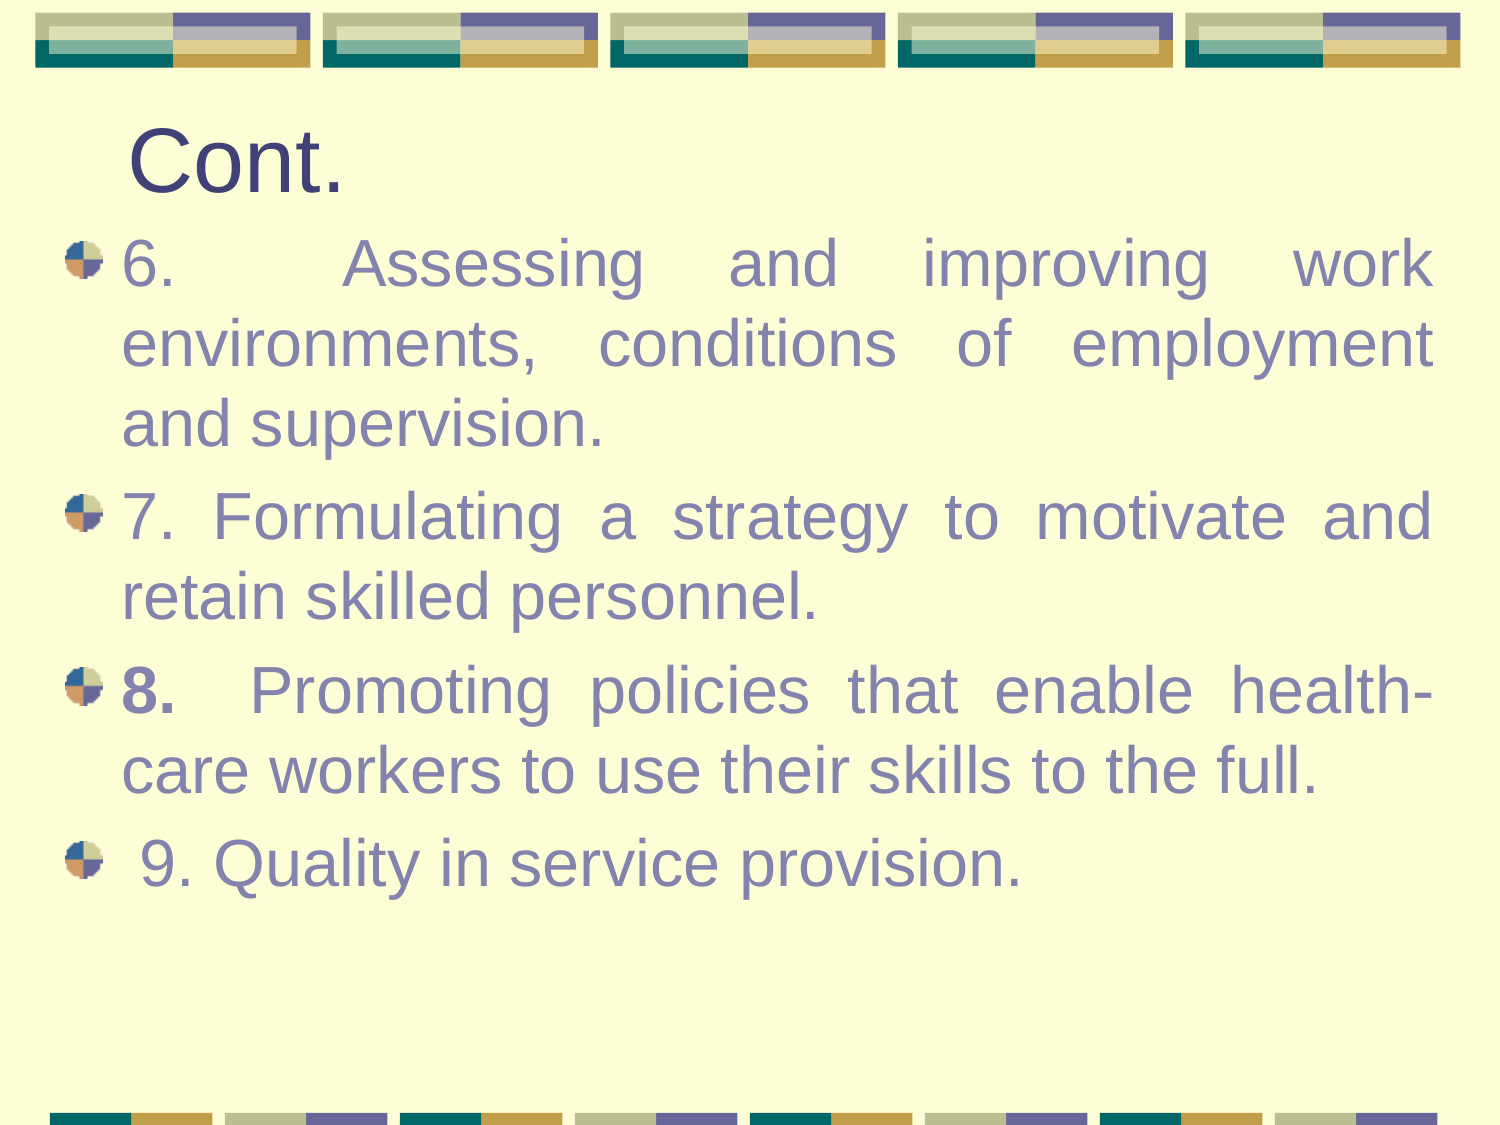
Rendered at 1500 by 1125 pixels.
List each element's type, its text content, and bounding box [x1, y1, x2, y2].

title Cont. [112, 99, 1388, 212]
list 6. Assessing and improving work environments, conditions of employment and supervision. 7. Formulating a strategy to motivate and retain skilled personnel. 8. Promoting policies that enable health-care workers to use their skills to the full. 9. Quality in service provision. [49, 212, 1451, 1063]
picture [65, 241, 103, 279]
picture [65, 667, 103, 706]
picture [65, 494, 103, 532]
picture [65, 841, 103, 879]
